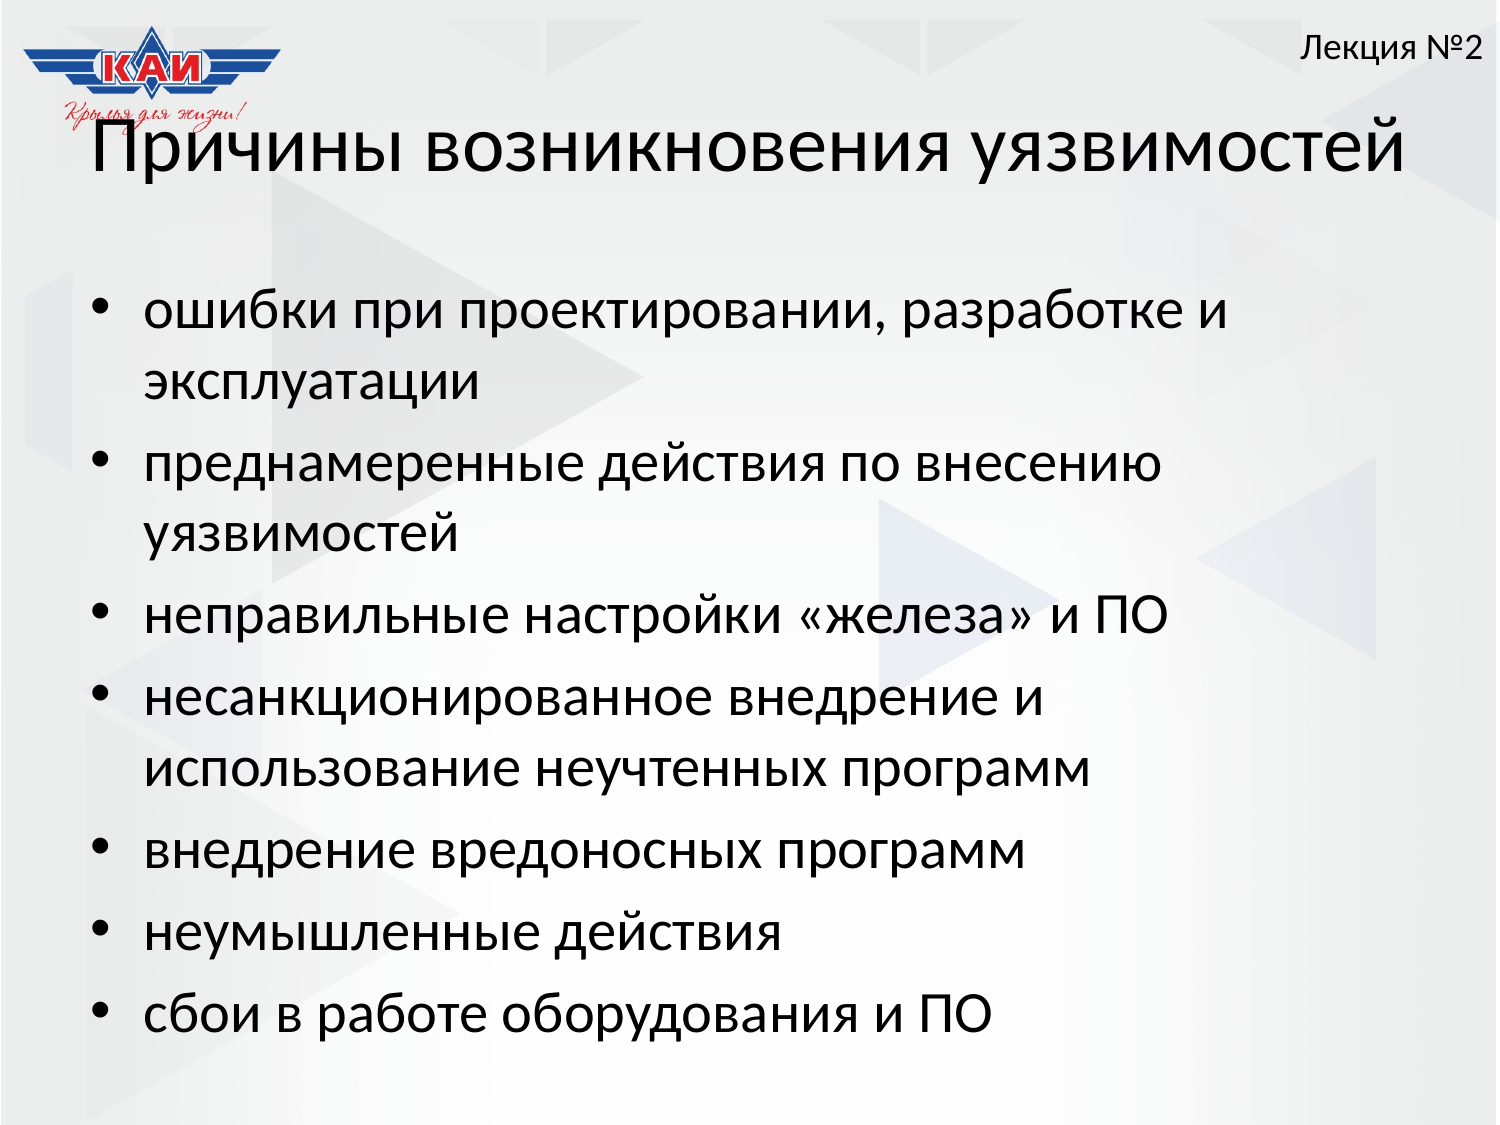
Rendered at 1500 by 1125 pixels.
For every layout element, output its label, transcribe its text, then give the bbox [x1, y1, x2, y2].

title Причины возникновения уязвимостей [75, 45, 1425, 233]
text_box Лекция №2 [1285, 14, 1499, 75]
picture [0, 0, 1500, 1125]
list ошибки при проектировании, разработке и эксплуатации преднамеренные действия по внесению уязвимостей неправильные настройки «железа» и ПО несанкционированное внедрение и использование неучтенных программ внедрение вредоносных программ неумышленные действия сбои в работе оборудования и ПО [75, 262, 1425, 1059]
